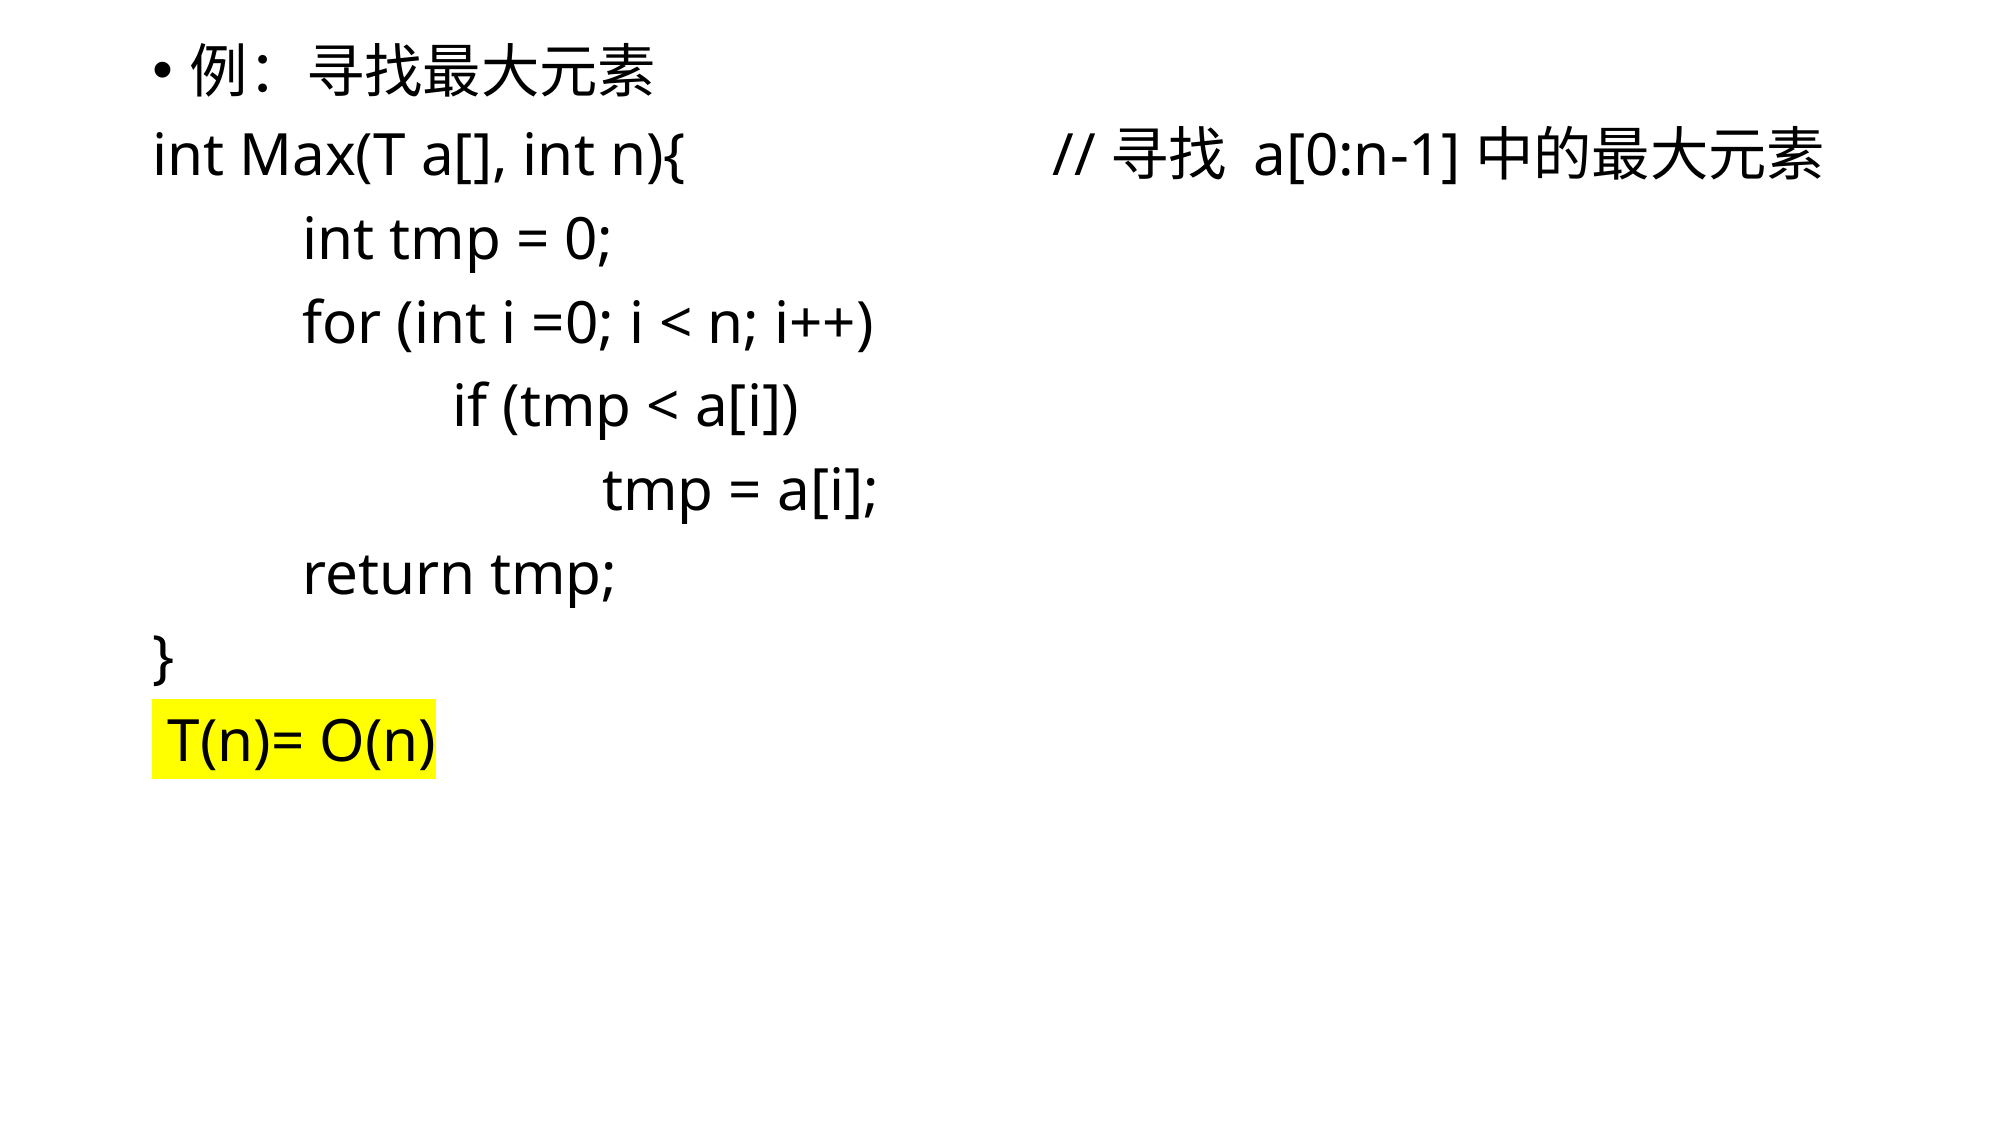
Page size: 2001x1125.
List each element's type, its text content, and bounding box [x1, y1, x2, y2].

list 例：寻找最大元素 int Max(T a[], int n){ //寻找 a[0:n-1]中的最大元素 int tmp = 0; for (int i =0; i < n; i++) if (tmp < a[i]) tmp = a[i]; return tmp; } T(n)= O(n) [137, 34, 1863, 1111]
